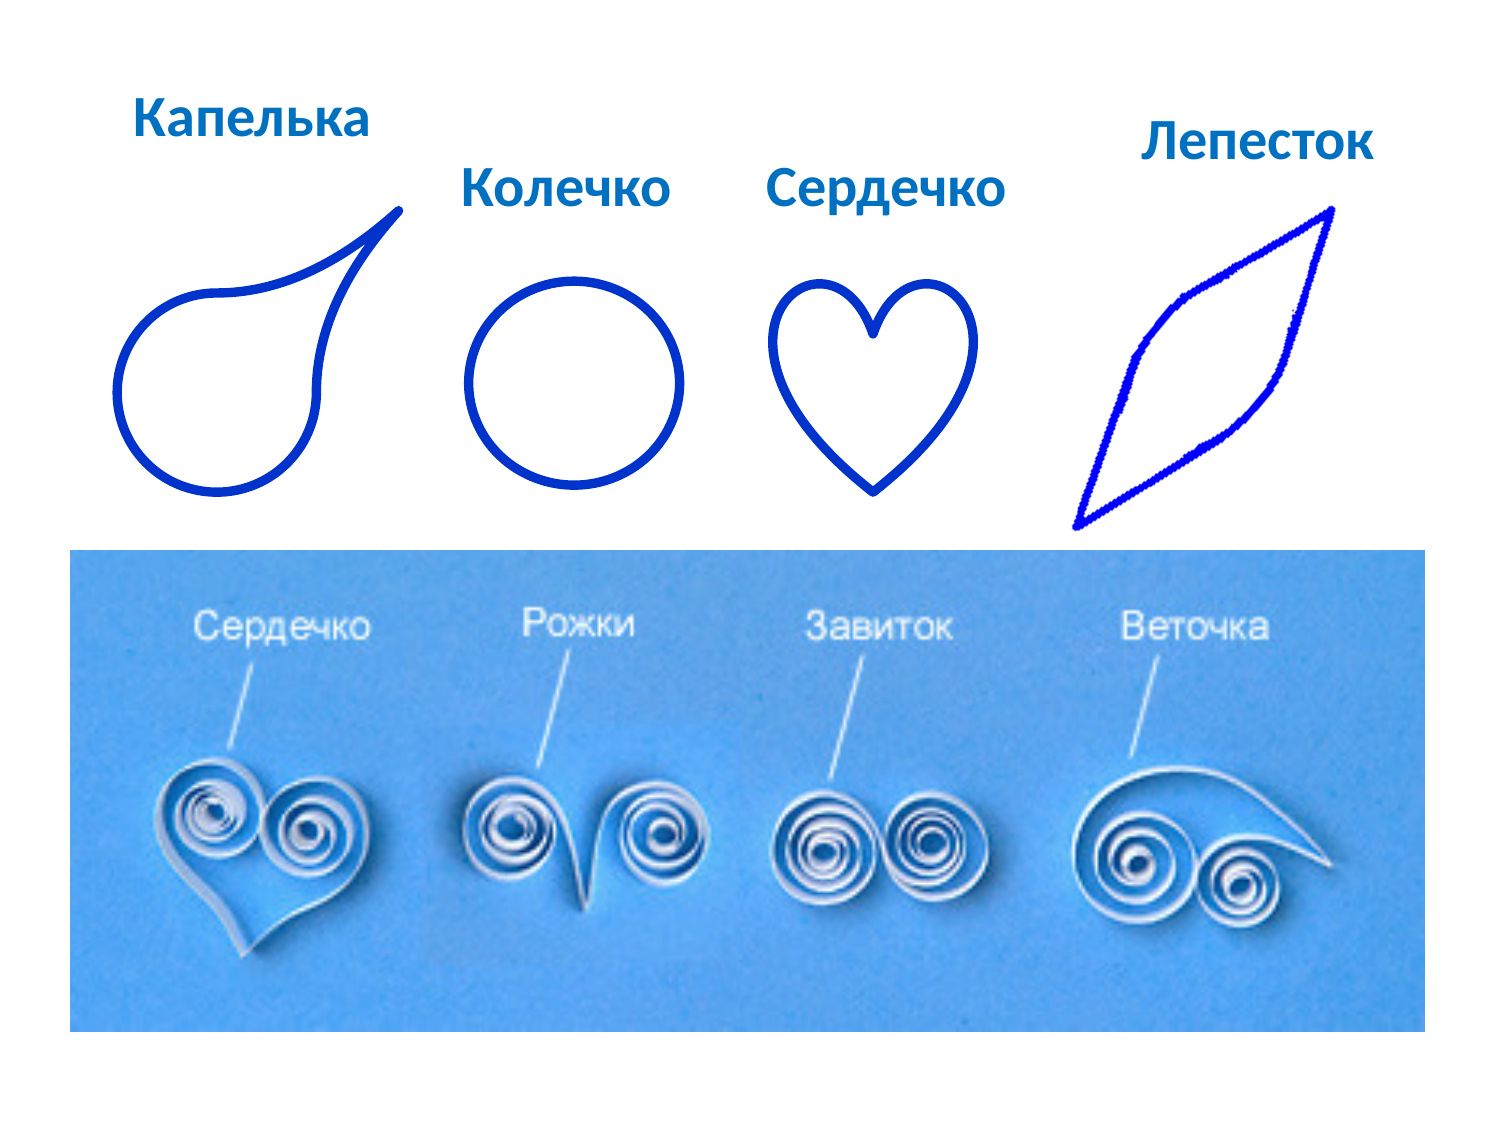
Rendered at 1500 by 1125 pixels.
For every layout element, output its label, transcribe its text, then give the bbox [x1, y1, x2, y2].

picture [70, 140, 1428, 1032]
text_box [115, 209, 401, 495]
text_box Капелька [118, 70, 386, 156]
text_box Лепесток [1126, 93, 1390, 179]
text_box Колечко [446, 140, 687, 226]
text_box [770, 281, 976, 494]
text_box [466, 279, 682, 488]
text_box Сердечко [751, 140, 1022, 226]
